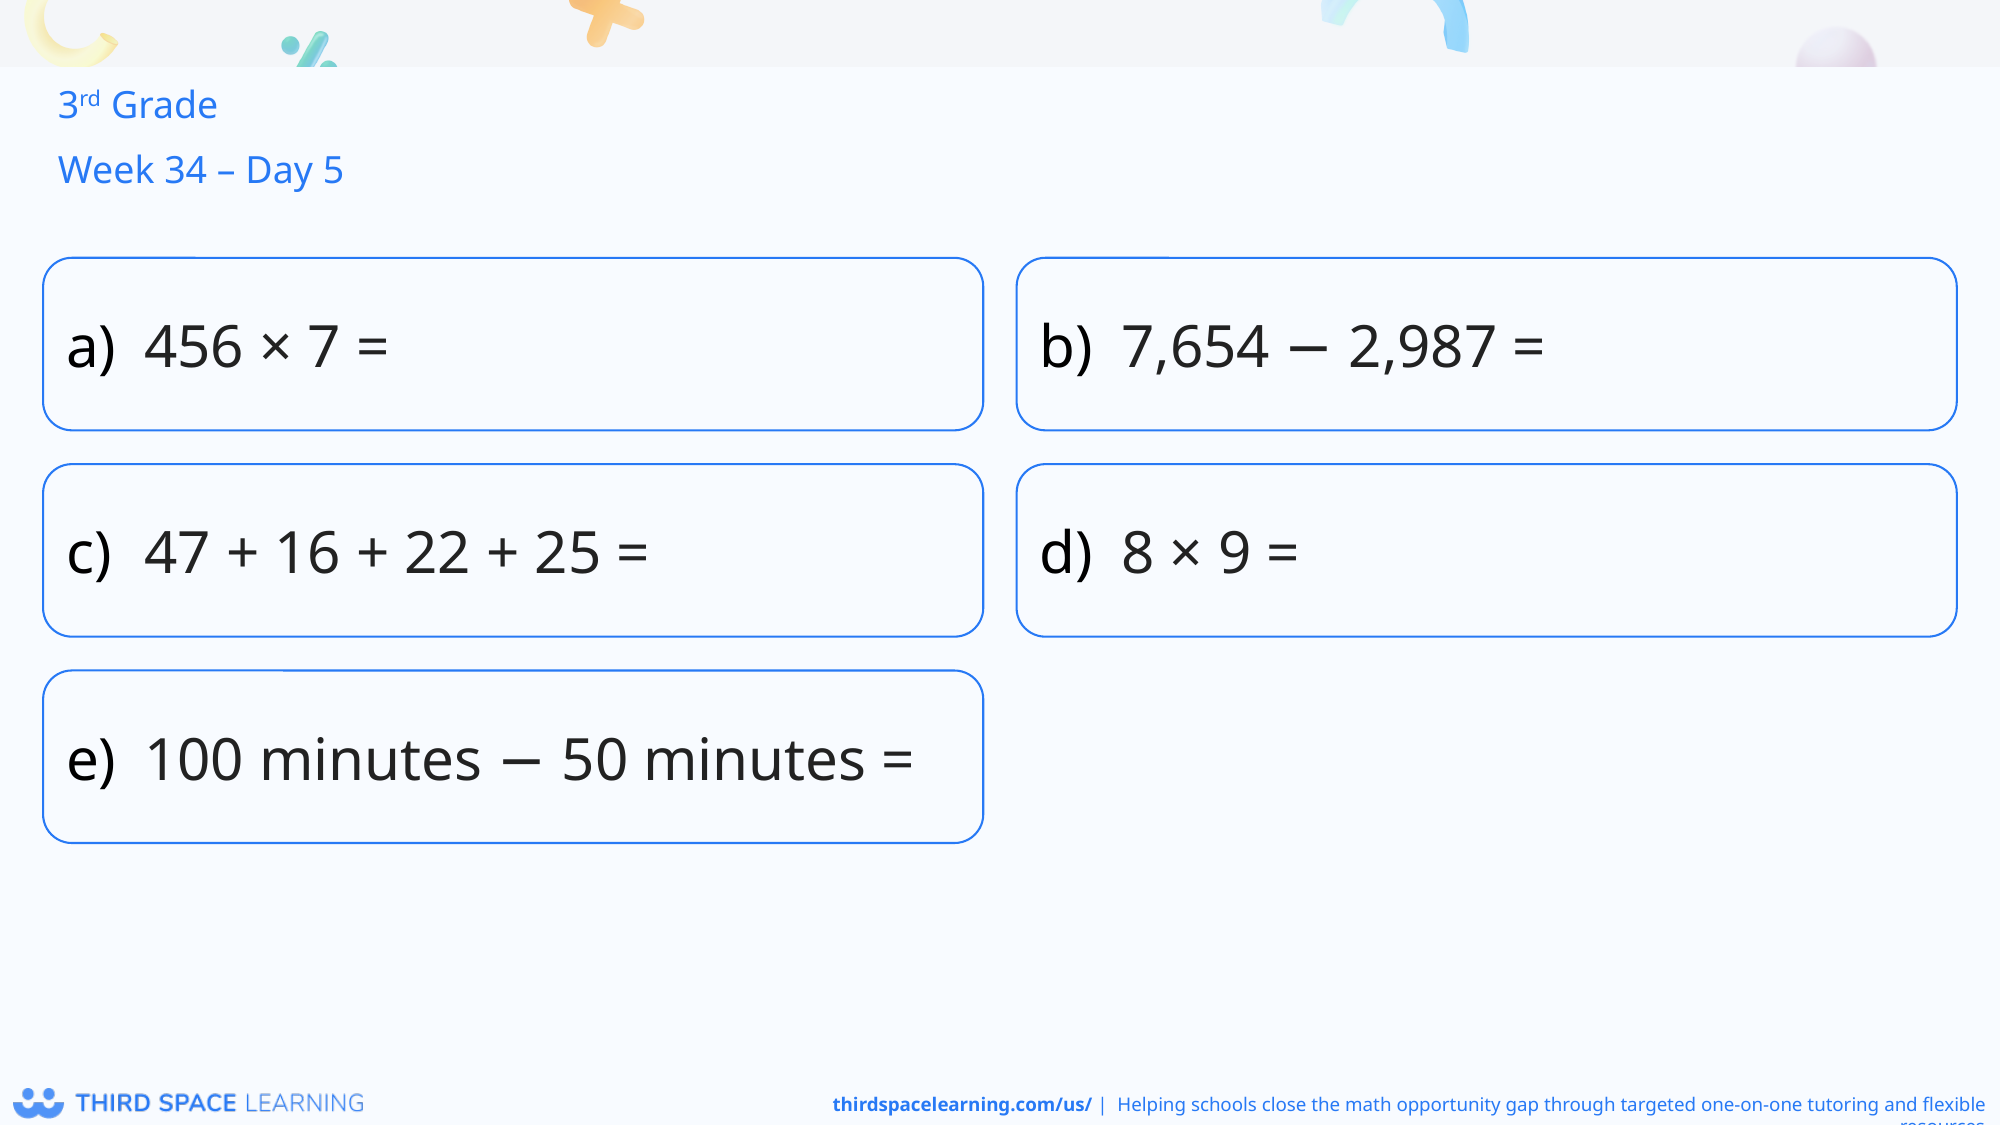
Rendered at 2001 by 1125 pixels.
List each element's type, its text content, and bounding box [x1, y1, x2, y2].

list 8 × 9 = [1106, 478, 1939, 623]
list 47 + 16 + 22 + 25 = [129, 478, 962, 623]
list 456 × 7 = [129, 272, 962, 416]
picture [13, 1088, 365, 1119]
list 100 minutes − 50 minutes = [129, 684, 962, 829]
text_box 3rd Grade Week 34 – Day 5 [43, 73, 509, 212]
list 7,654 − 2,987 = [1106, 272, 1939, 416]
picture [0, 0, 2000, 67]
